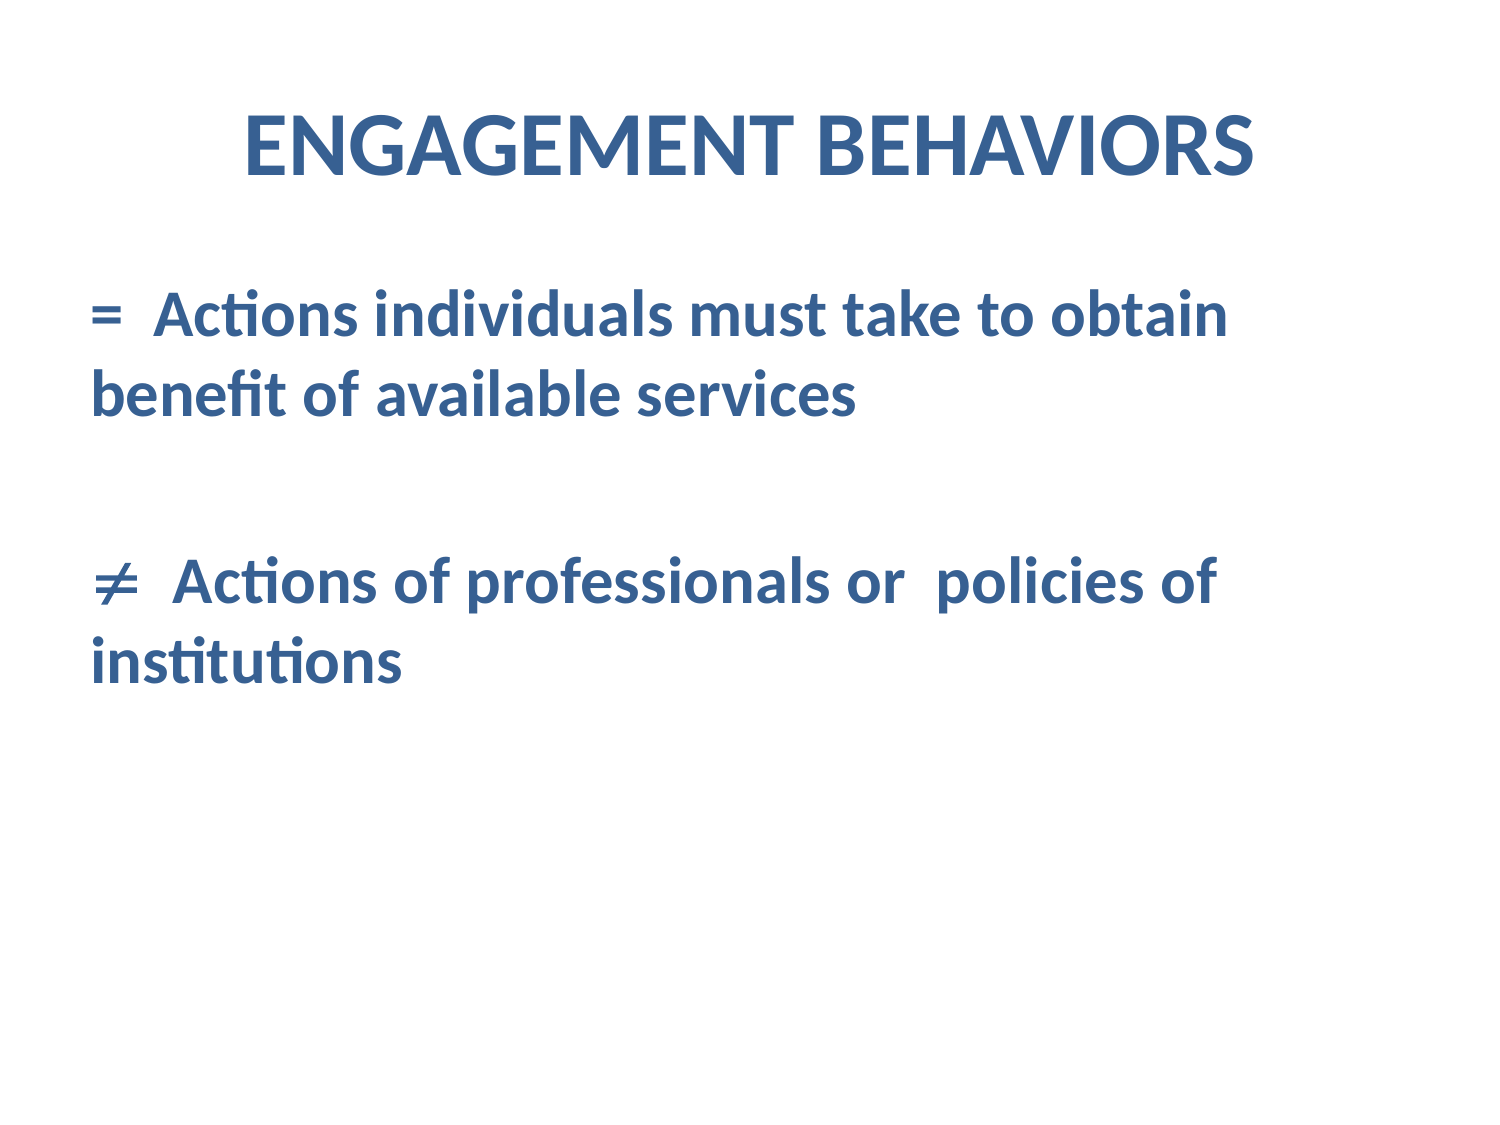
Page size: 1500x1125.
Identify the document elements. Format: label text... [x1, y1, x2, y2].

list = Actions individuals must take to obtain benefit of available services  Actions of professionals or policies of institutions [75, 262, 1413, 1005]
title ENGAGEMENT BEHAVIORS [75, 45, 1425, 233]
